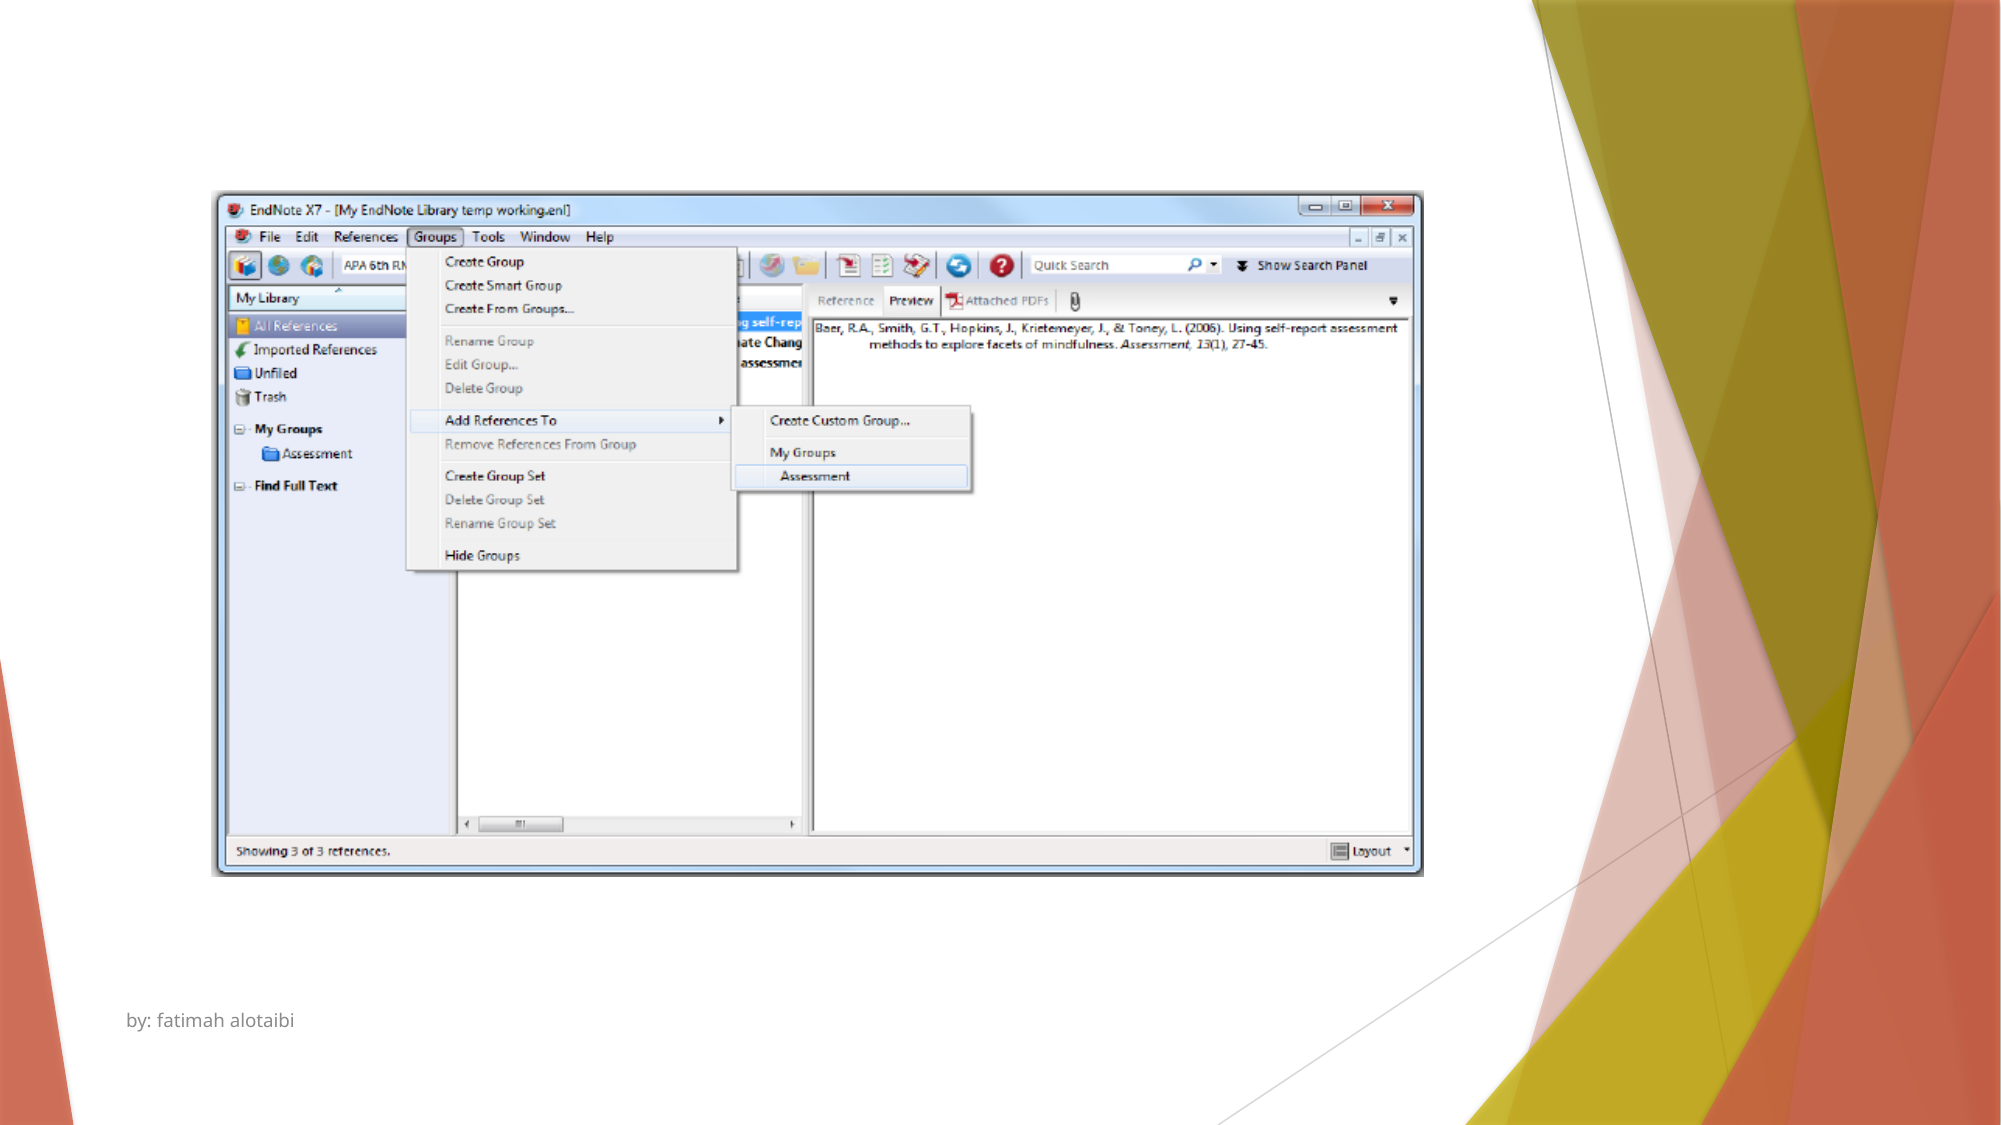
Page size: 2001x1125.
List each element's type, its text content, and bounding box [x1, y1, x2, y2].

footer by: fatimah alotaibi [111, 991, 1145, 1051]
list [210, 189, 1425, 878]
